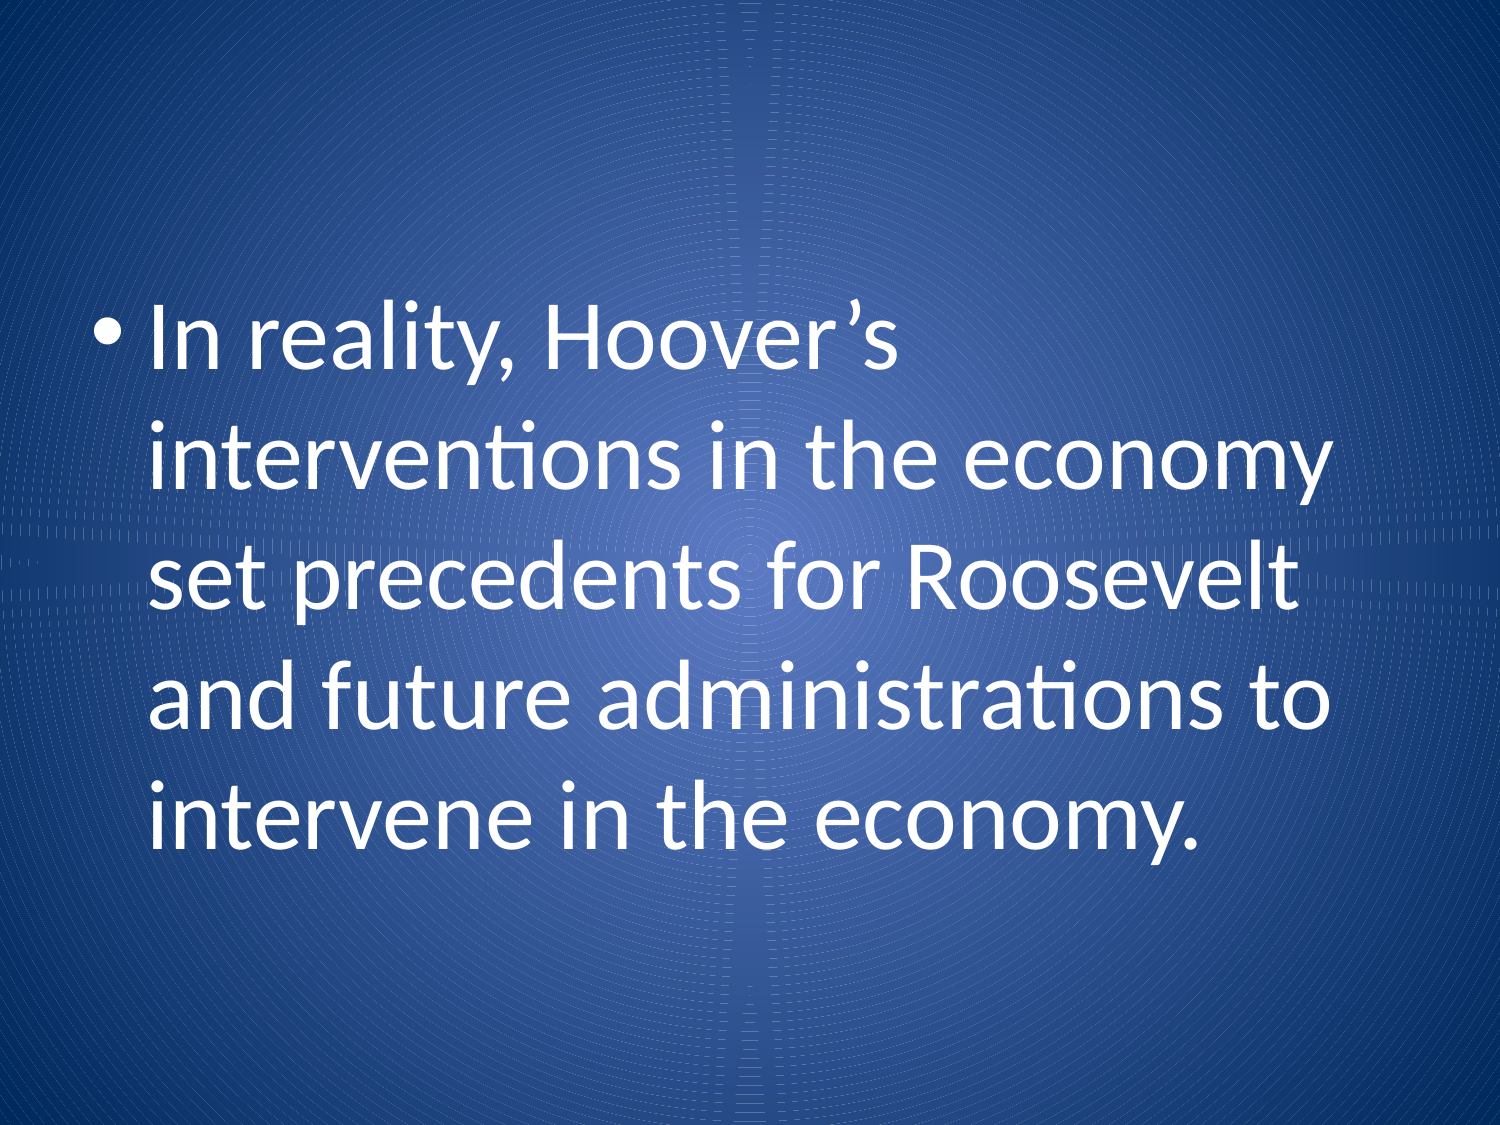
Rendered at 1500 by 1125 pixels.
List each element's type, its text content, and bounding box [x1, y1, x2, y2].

list In reality, Hoover’s interventions in the economy set precedents for Roosevelt and future administrations to intervene in the economy. [75, 262, 1425, 1005]
